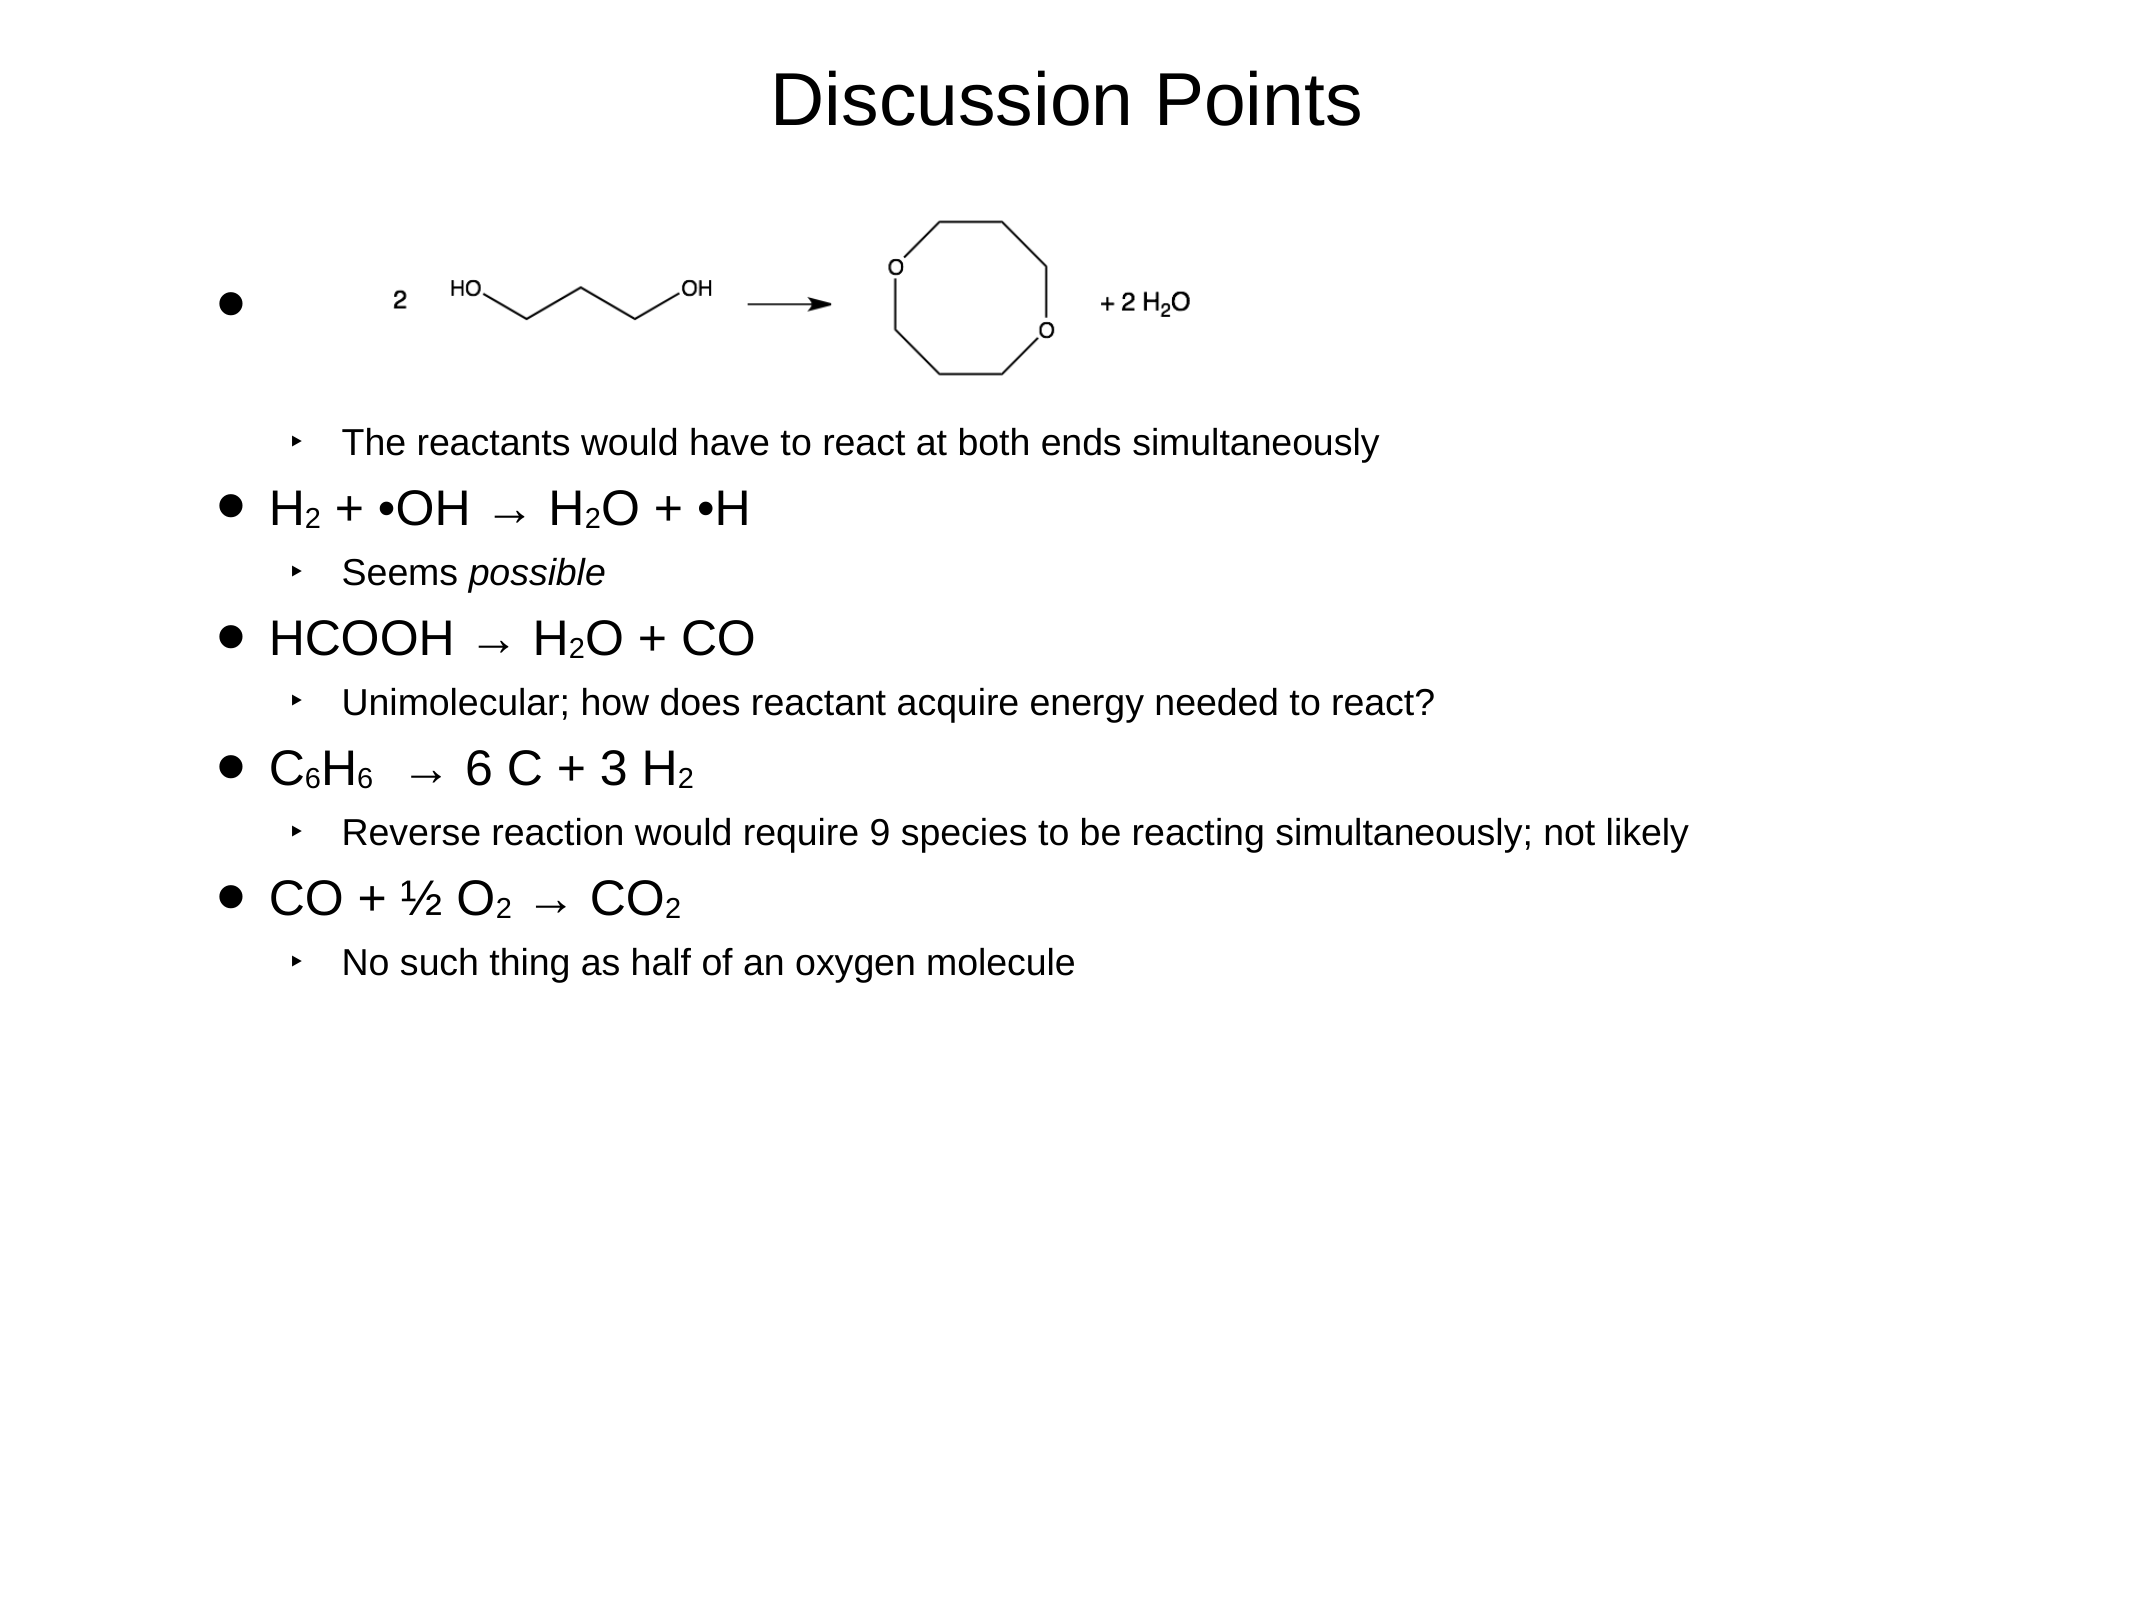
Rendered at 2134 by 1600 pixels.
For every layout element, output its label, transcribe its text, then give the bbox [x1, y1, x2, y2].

list The reactants would have to react at both ends simultaneously H2 + •OH → H2O + •H Seems possible HCOOH → H2O + CO Unimolecular; how does reactant acquire energy needed to react? C6H6 → 6 C + 3 H2 Reverse reaction would require 9 species to be reacting simultaneously; not likely CO + ½ O2 → CO2 No such thing as half of an oxygen molecule [208, 264, 1925, 1463]
picture [389, 216, 1197, 380]
title Discussion Points [208, 41, 1925, 250]
